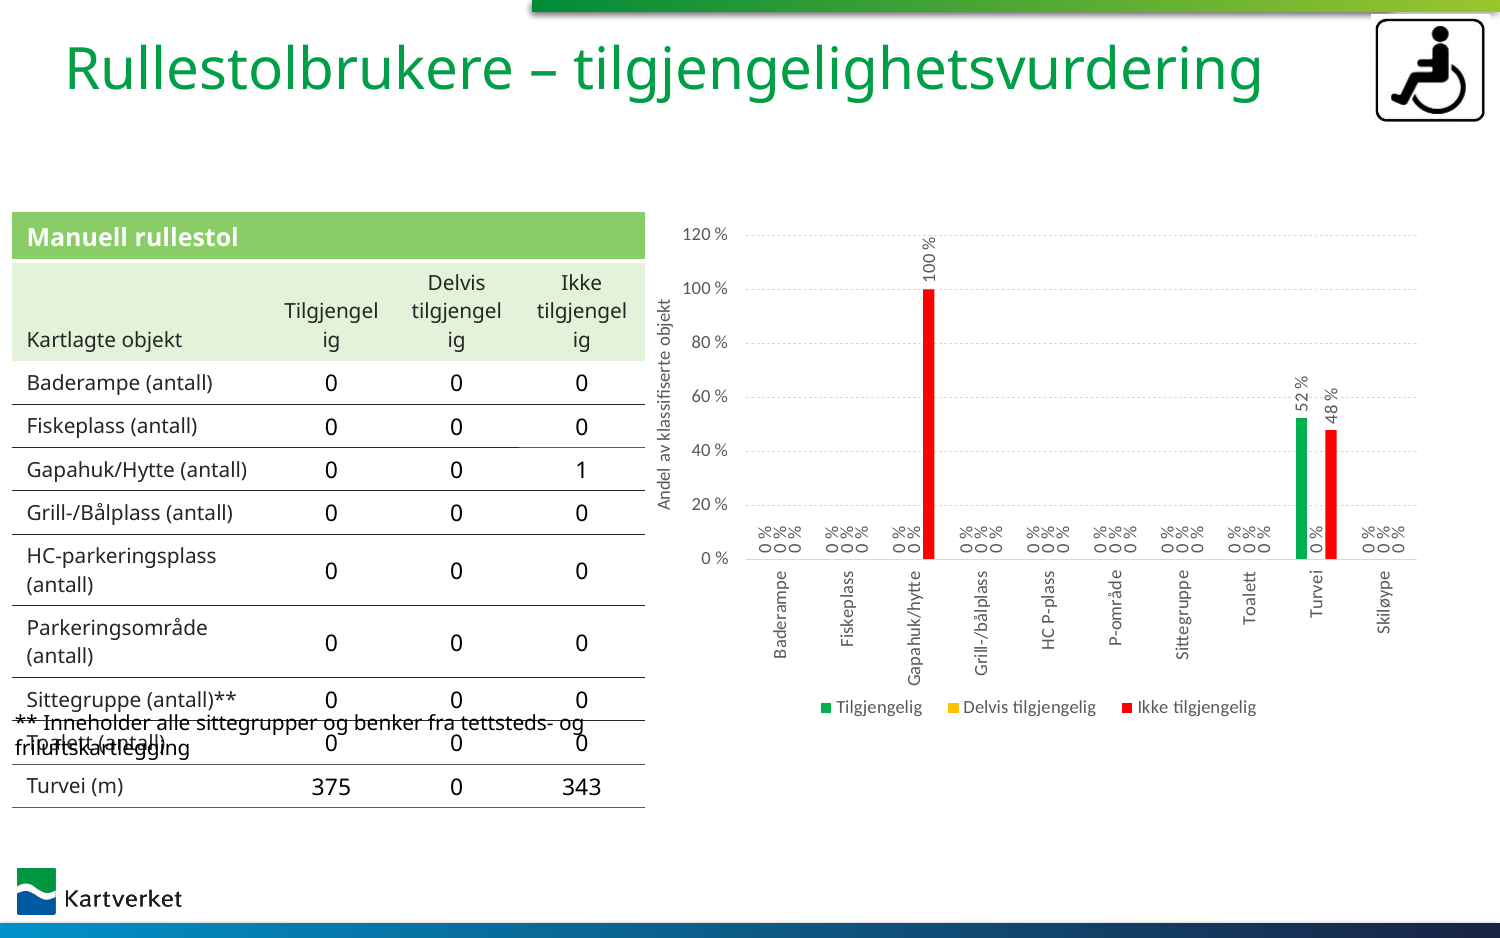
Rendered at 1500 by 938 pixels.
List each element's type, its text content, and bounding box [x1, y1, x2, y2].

table_cell 0 [394, 535, 519, 605]
table_cell 0 [519, 606, 638, 677]
table_cell 0 [269, 606, 394, 677]
table_cell 1 [519, 448, 638, 490]
text_box ** Inneholder alle sittegrupper og benker fra tettsteds- og friluftskartlegging [0, 702, 745, 768]
table_cell 0 [394, 448, 519, 490]
table_cell 0 [394, 678, 519, 702]
table_cell Ikke tilgjengelig [519, 263, 638, 361]
table_header Manuell rullestol [12, 212, 645, 259]
table_cell Parkeringsområde (antall) [12, 606, 269, 677]
table_cell 0 [519, 405, 638, 447]
table_cell 375 [269, 768, 394, 807]
table_cell 0 [519, 678, 638, 702]
picture [643, 218, 1427, 728]
table_cell 0 [269, 405, 394, 447]
table_cell Fiskeplass (antall) [12, 405, 269, 447]
table_cell 0 [519, 361, 638, 404]
table_cell Grill-/Bålplass (antall) [12, 491, 269, 534]
text_box Rullestolbrukere – tilgjengelighetsvurdering [49, 12, 1372, 109]
table_cell 0 [394, 361, 519, 404]
table_cell HC-parkeringsplass (antall) [12, 535, 269, 605]
table_cell Gapahuk/Hytte (antall) [12, 448, 269, 490]
table_cell 0 [269, 361, 394, 404]
table_cell 0 [519, 535, 638, 605]
table_cell Sittegruppe (antall)** [12, 678, 269, 702]
table_cell 0 [269, 448, 394, 490]
table_cell Delvis tilgjengelig [394, 263, 519, 361]
table_cell 0 [394, 491, 519, 534]
table_cell Tilgjengelig [269, 263, 394, 361]
table_cell 0 [394, 606, 519, 677]
table_cell 0 [269, 535, 394, 605]
table_cell Baderampe (antall) [12, 361, 269, 404]
table_cell 343 [519, 768, 645, 807]
picture [1371, 13, 1491, 127]
table_cell 0 [269, 491, 394, 534]
table_cell Turvei (m) [12, 768, 269, 807]
table_cell 0 [394, 768, 519, 807]
table_cell 0 [394, 405, 519, 447]
table_cell Kartlagte objekt [12, 263, 269, 361]
table_cell 0 [519, 491, 638, 534]
table_cell 0 [269, 678, 394, 702]
